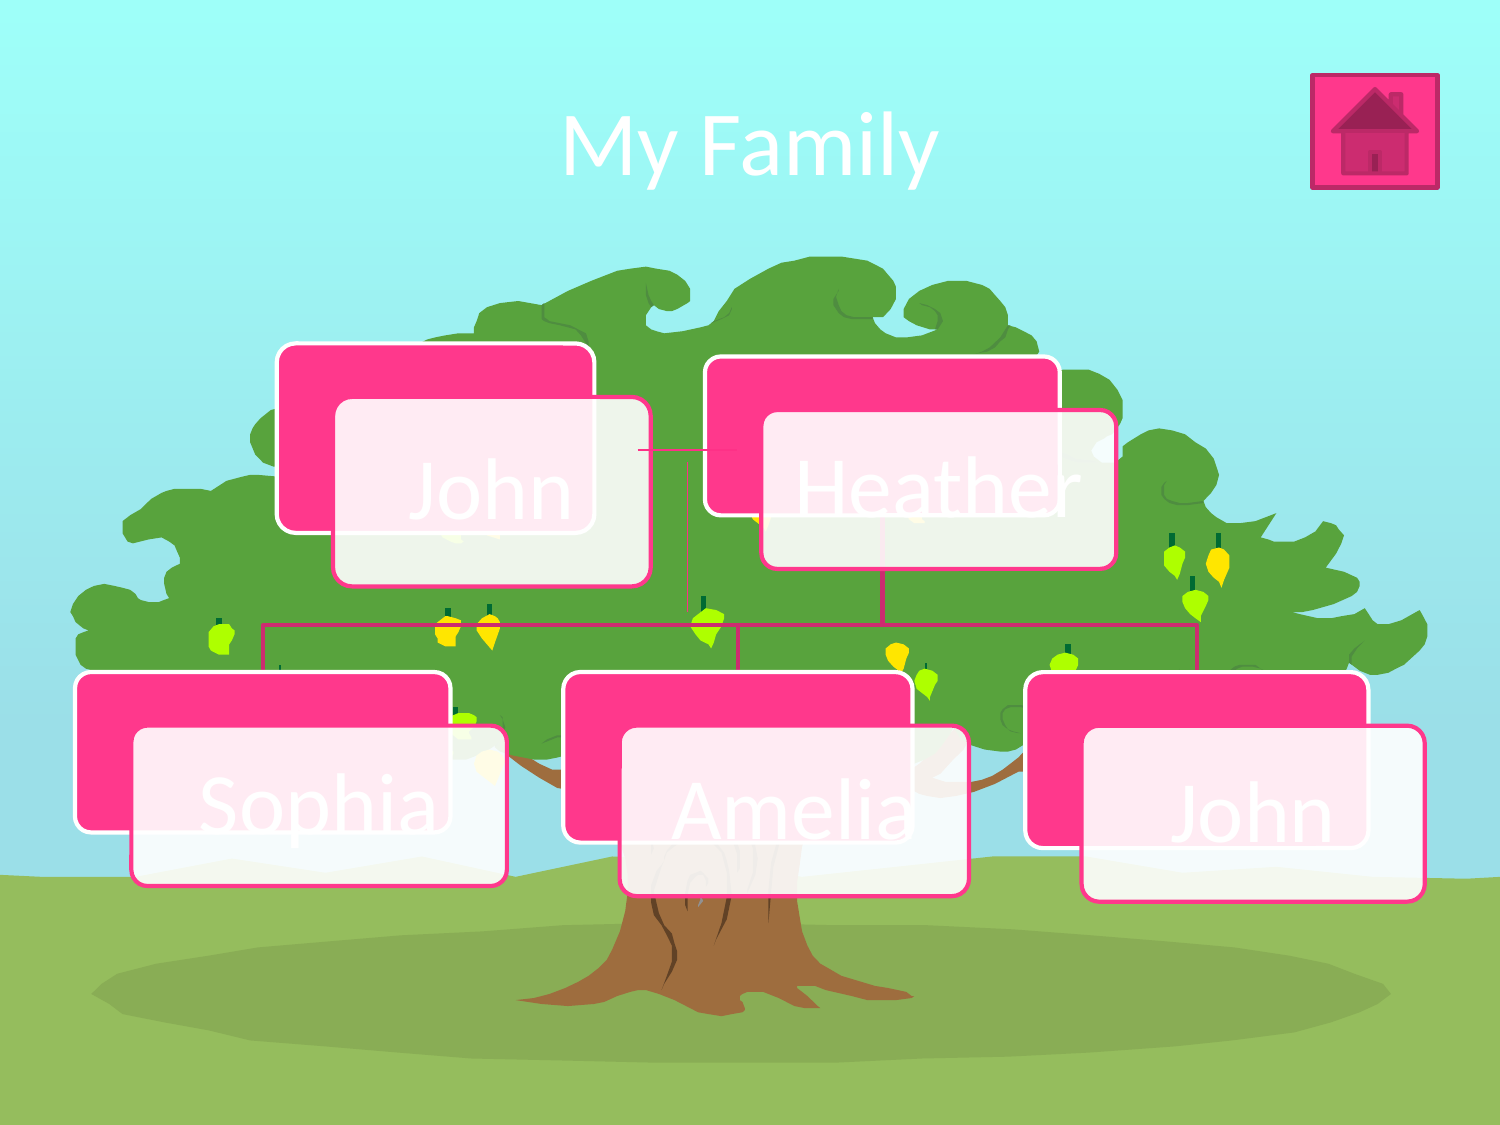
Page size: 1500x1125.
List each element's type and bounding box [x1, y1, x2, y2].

list [74, 262, 1426, 1006]
picture [0, 0, 1500, 1125]
